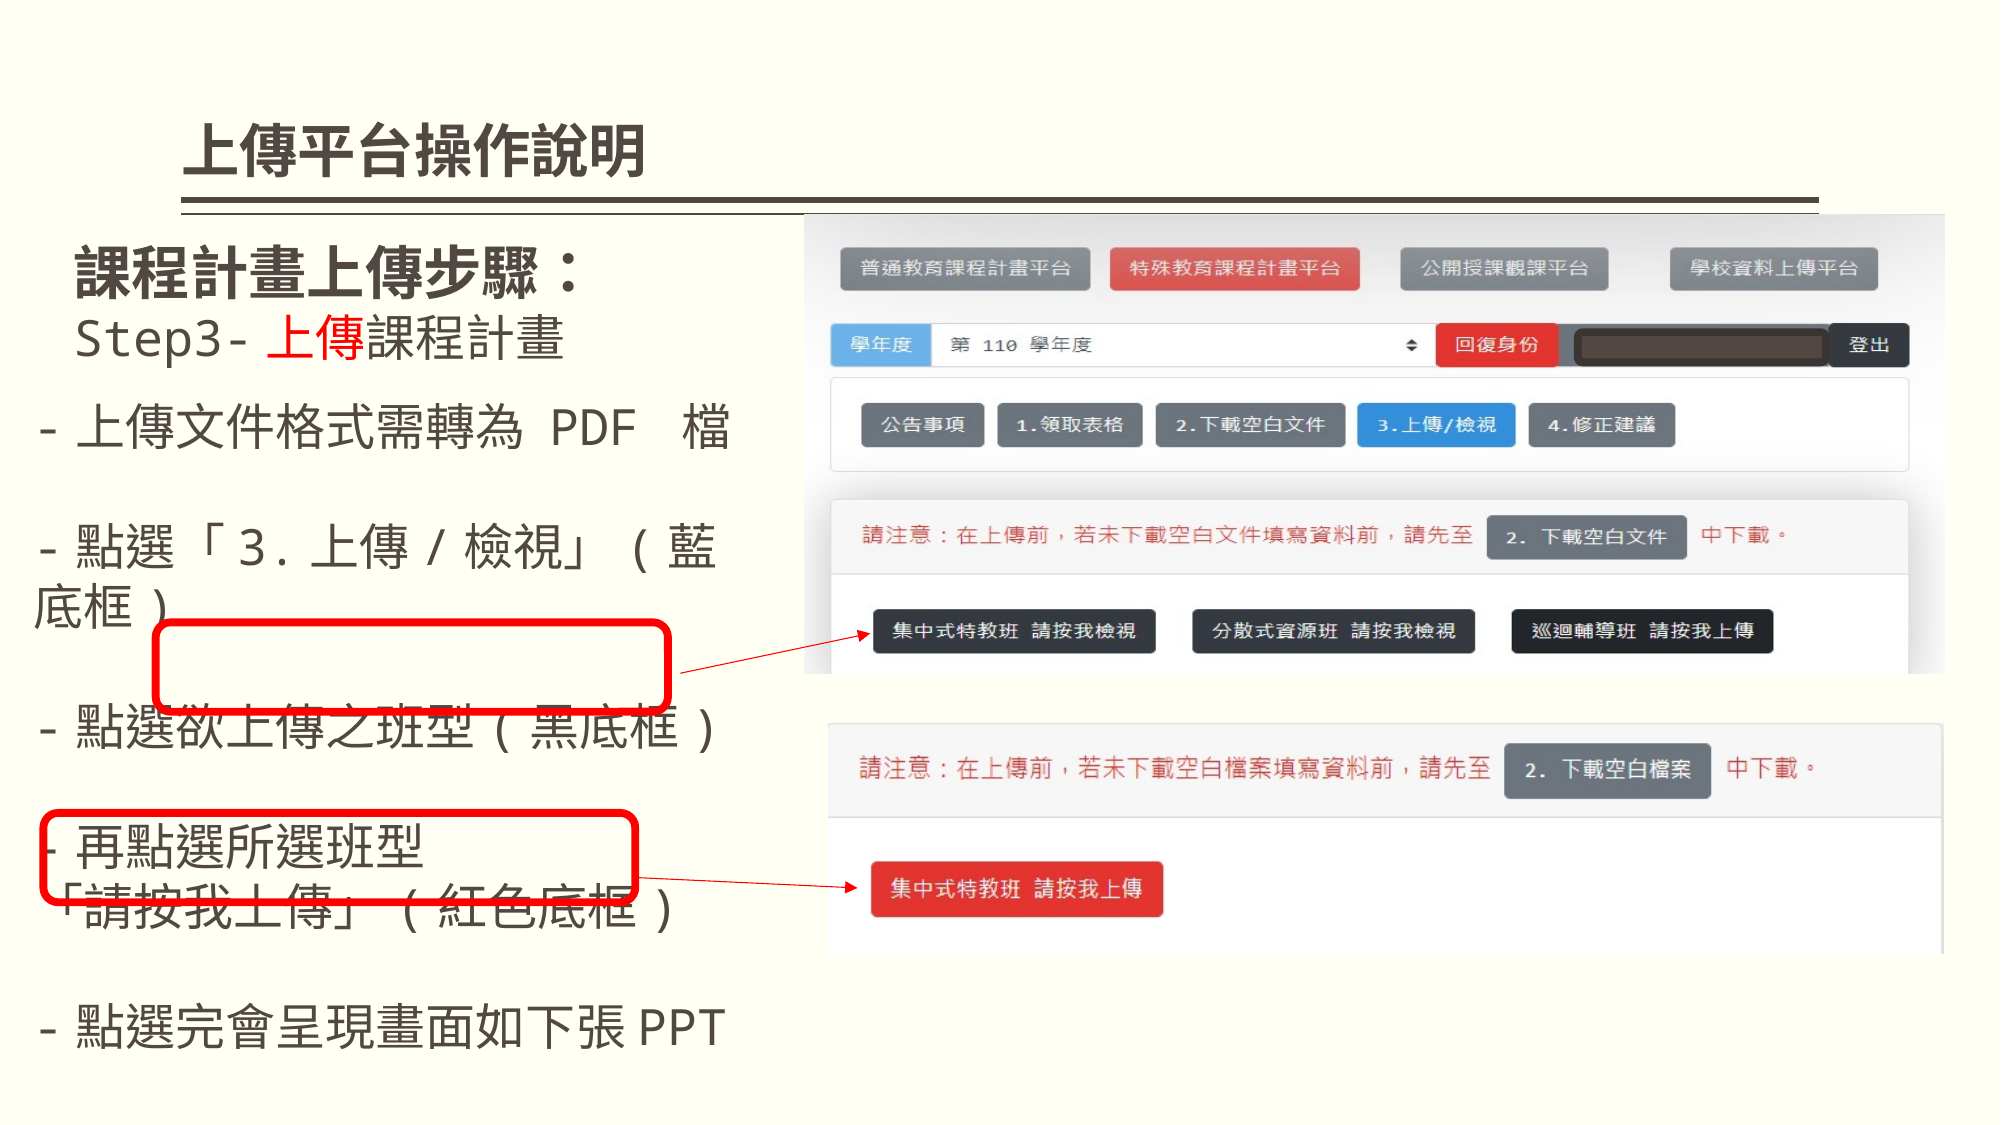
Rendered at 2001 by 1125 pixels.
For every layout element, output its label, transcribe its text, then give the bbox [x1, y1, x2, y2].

text_box 課程計畫上傳步驟： Step3-上傳課程計畫 [59, 228, 777, 374]
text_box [634, 877, 858, 888]
title 上傳平台操作說明 [181, 12, 1819, 193]
picture [828, 723, 1944, 954]
text_box [151, 618, 672, 716]
text_box [39, 808, 640, 907]
text_box -上傳文件格式需轉為 PDF 檔 -點選「3.上傳/檢視」(藍底框) -點選欲上傳之班型(黑底框) -再點選所選班型 「請按我上傳」(紅色底框) -點選完會呈現畫面如下張PPT [19, 388, 748, 1063]
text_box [680, 633, 871, 674]
picture [804, 214, 1945, 674]
